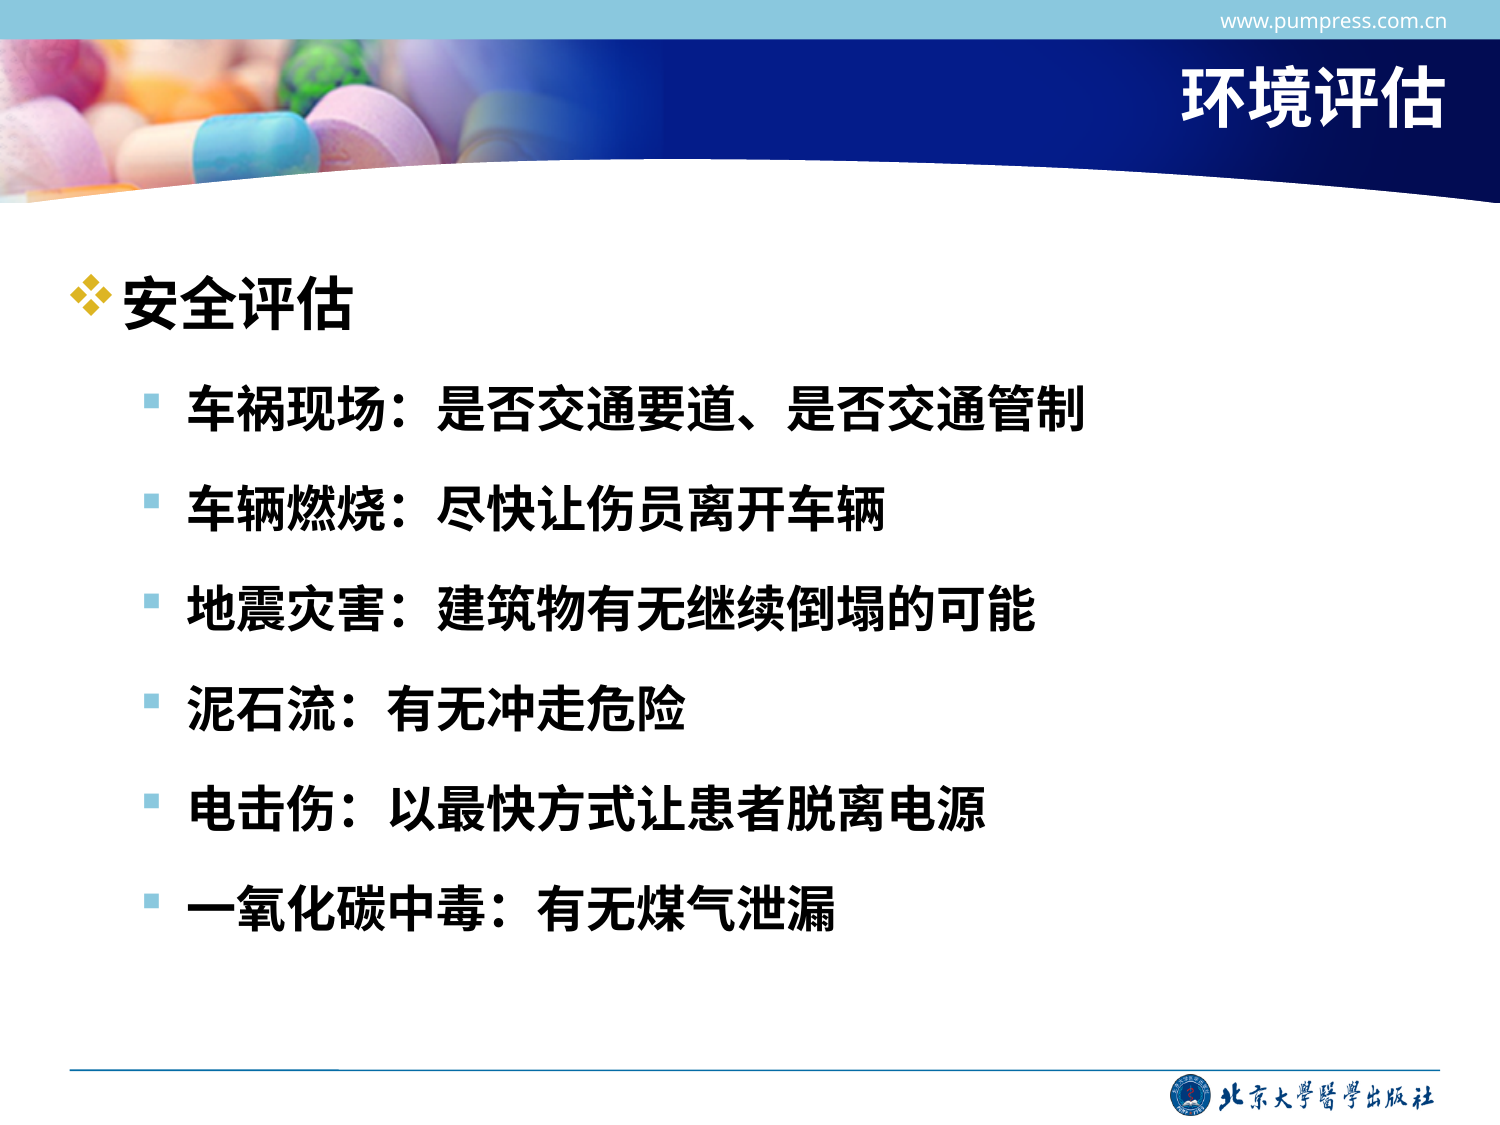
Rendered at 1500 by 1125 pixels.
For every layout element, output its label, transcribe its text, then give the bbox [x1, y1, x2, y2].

list 安全评估 车祸现场：是否交通要道、是否交通管制 车辆燃烧：尽快让伤员离开车辆 地震灾害：建筑物有无继续倒塌的可能 泥石流：有无冲走危险 电击伤：以最快方式让患者脱离电源 一氧化碳中毒：有无煤气泄漏 [50, 224, 1463, 1025]
slide_number www.pumpress.com.cn [1024, 0, 1463, 38]
picture [1170, 1074, 1436, 1118]
picture [0, 40, 1500, 203]
title 环境评估 [137, 50, 1463, 143]
